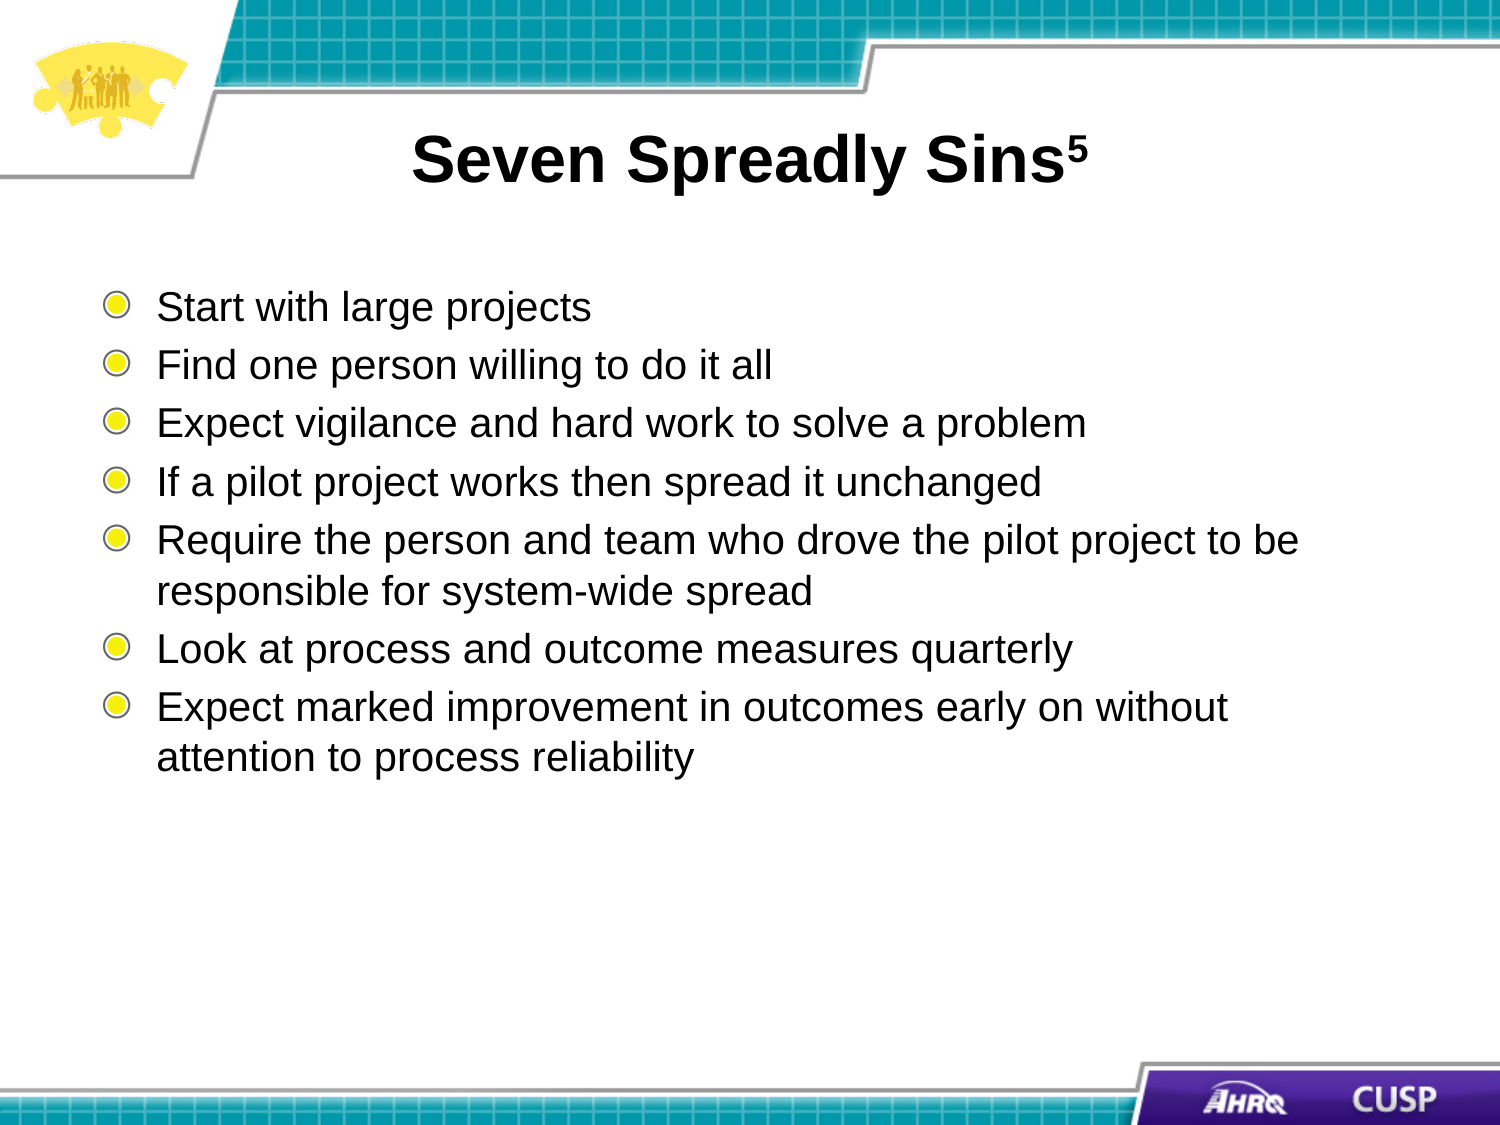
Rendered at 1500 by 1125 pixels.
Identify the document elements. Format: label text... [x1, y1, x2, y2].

list Start with large projects Find one person willing to do it all Expect vigilance and hard work to solve a problem If a pilot project works then spread it unchanged Require the person and team who drove the pilot project to be responsible for system-wide spread Look at process and outcome measures quarterly Expect marked improvement in outcomes early on without attention to process reliability [85, 272, 1340, 954]
picture [0, 0, 1500, 108]
title Seven Spreadly Sins5 [0, 108, 1500, 259]
picture [0, 259, 1500, 1125]
